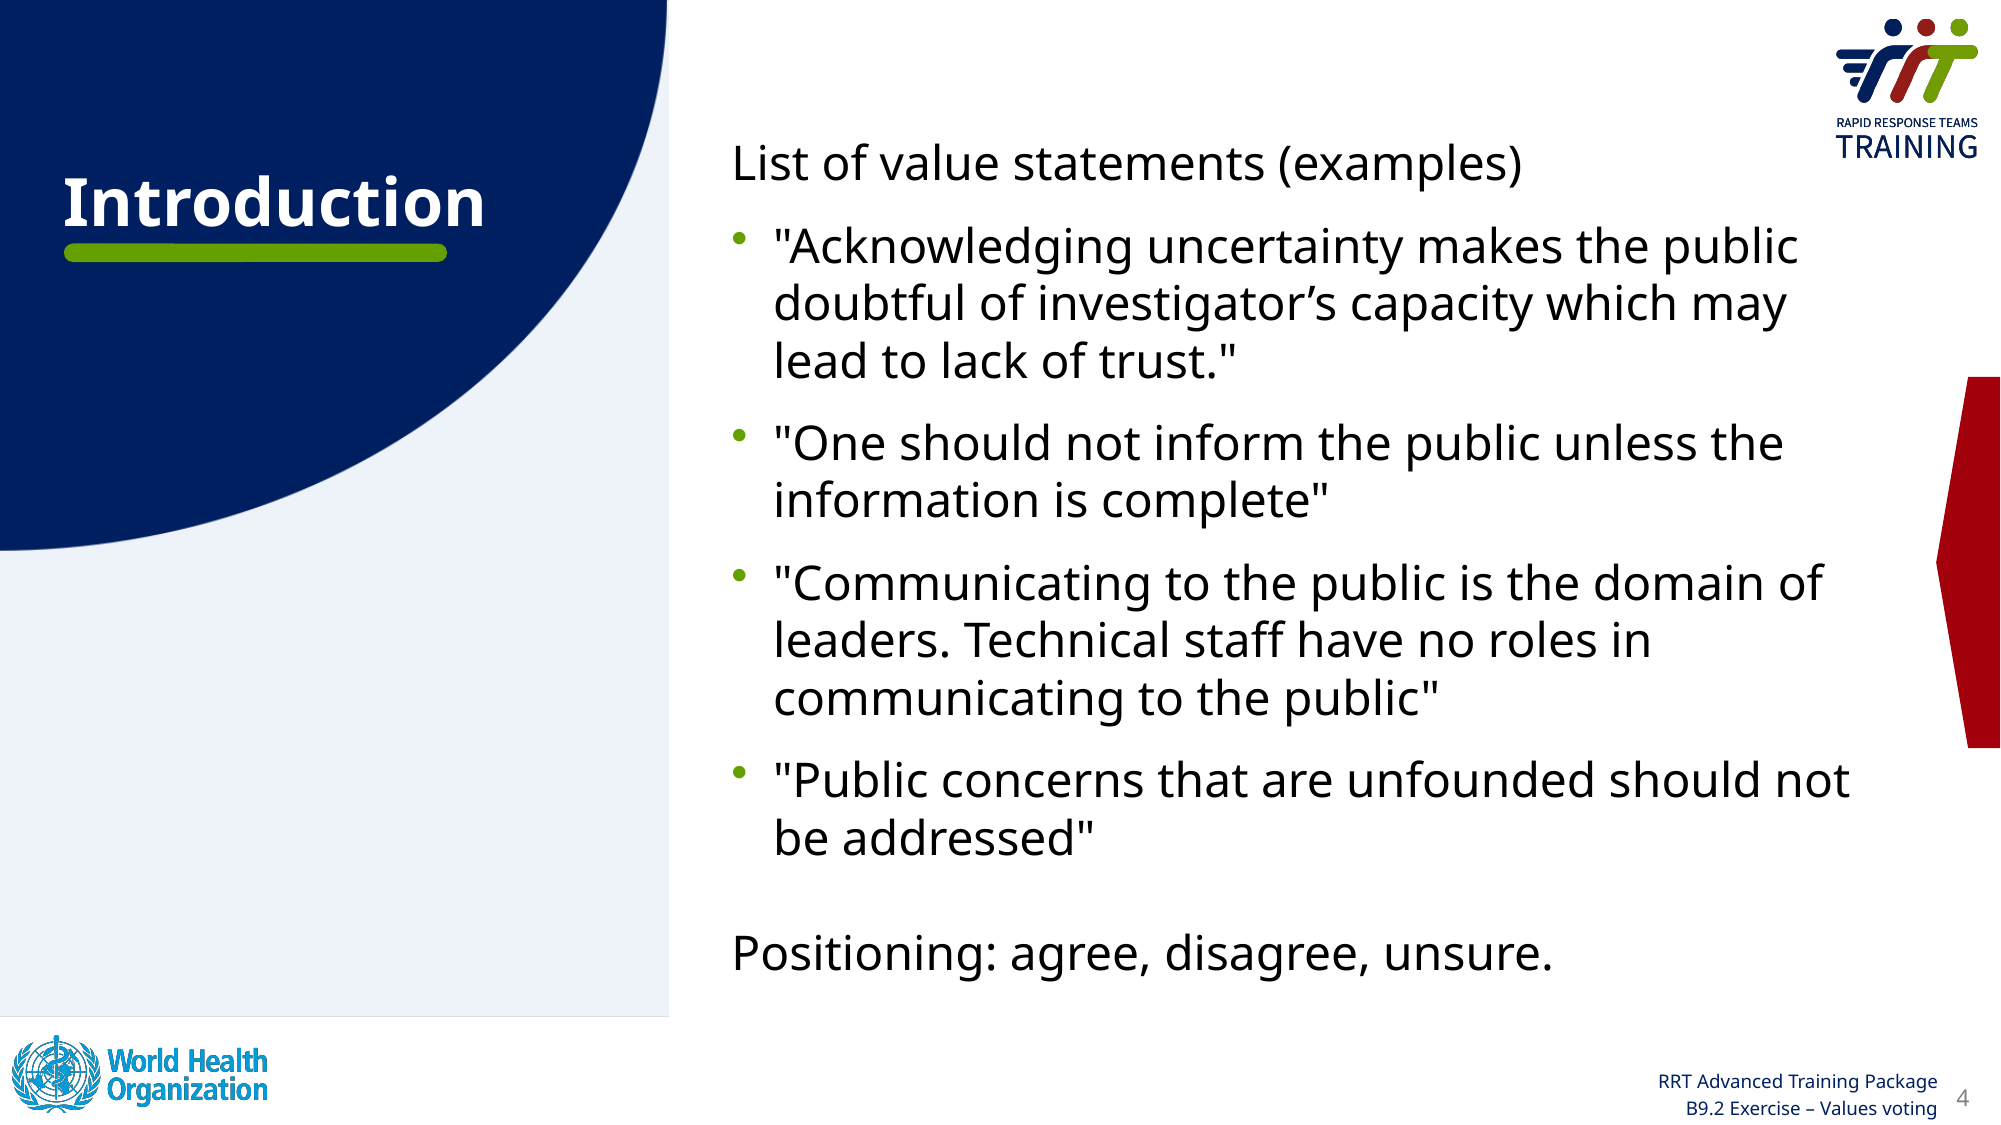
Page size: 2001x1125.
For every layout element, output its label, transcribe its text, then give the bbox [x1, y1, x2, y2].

picture [22, 1062, 26, 1077]
text_box Introduction [63, 103, 600, 242]
picture [1835, 19, 1978, 167]
picture [71, 1053, 90, 1091]
picture [46, 1056, 54, 1062]
picture [0, 0, 669, 1018]
picture [40, 1062, 47, 1070]
picture [34, 1054, 43, 1078]
picture [50, 1108, 62, 1113]
picture [30, 1083, 37, 1091]
picture [36, 1088, 78, 1105]
picture [59, 1035, 267, 1113]
text_box List of value statements (examples) "Acknowledging uncertainty makes the public doubtful of investigator’s capacity which may lead to lack of trust." "One should not inform the public unless the information is complete" "Communicating to the public is the domain of leaders. Technical staff have no roles in communicating to the public" "Public concerns that are unfounded should not be addressed" Positioning: agree, disagree, unsure. [723, 125, 1867, 988]
picture [12, 1035, 54, 1068]
picture [24, 1054, 36, 1087]
picture [12, 1083, 48, 1113]
